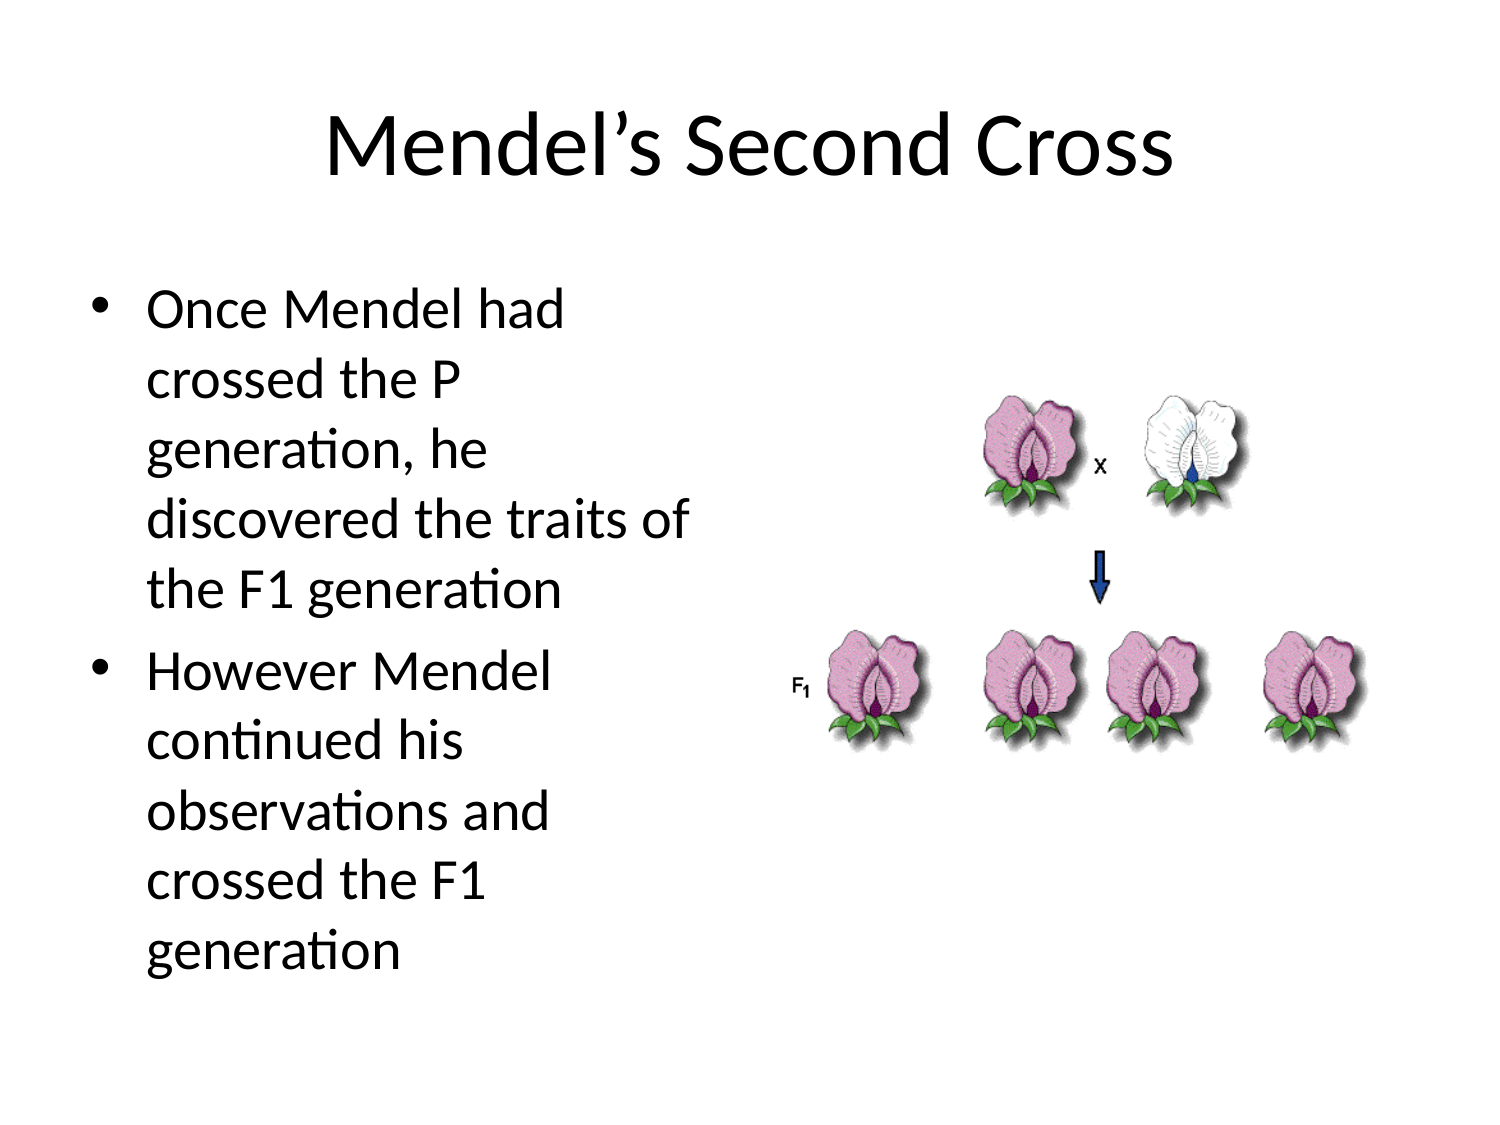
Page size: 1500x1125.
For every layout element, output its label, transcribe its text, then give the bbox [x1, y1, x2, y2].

title Mendel’s Second Cross [75, 45, 1425, 233]
picture [774, 374, 1385, 758]
list Once Mendel had crossed the P generation, he discovered the traits of the F1 generation However Mendel continued his observations and crossed the F1 generation [75, 262, 738, 1005]
